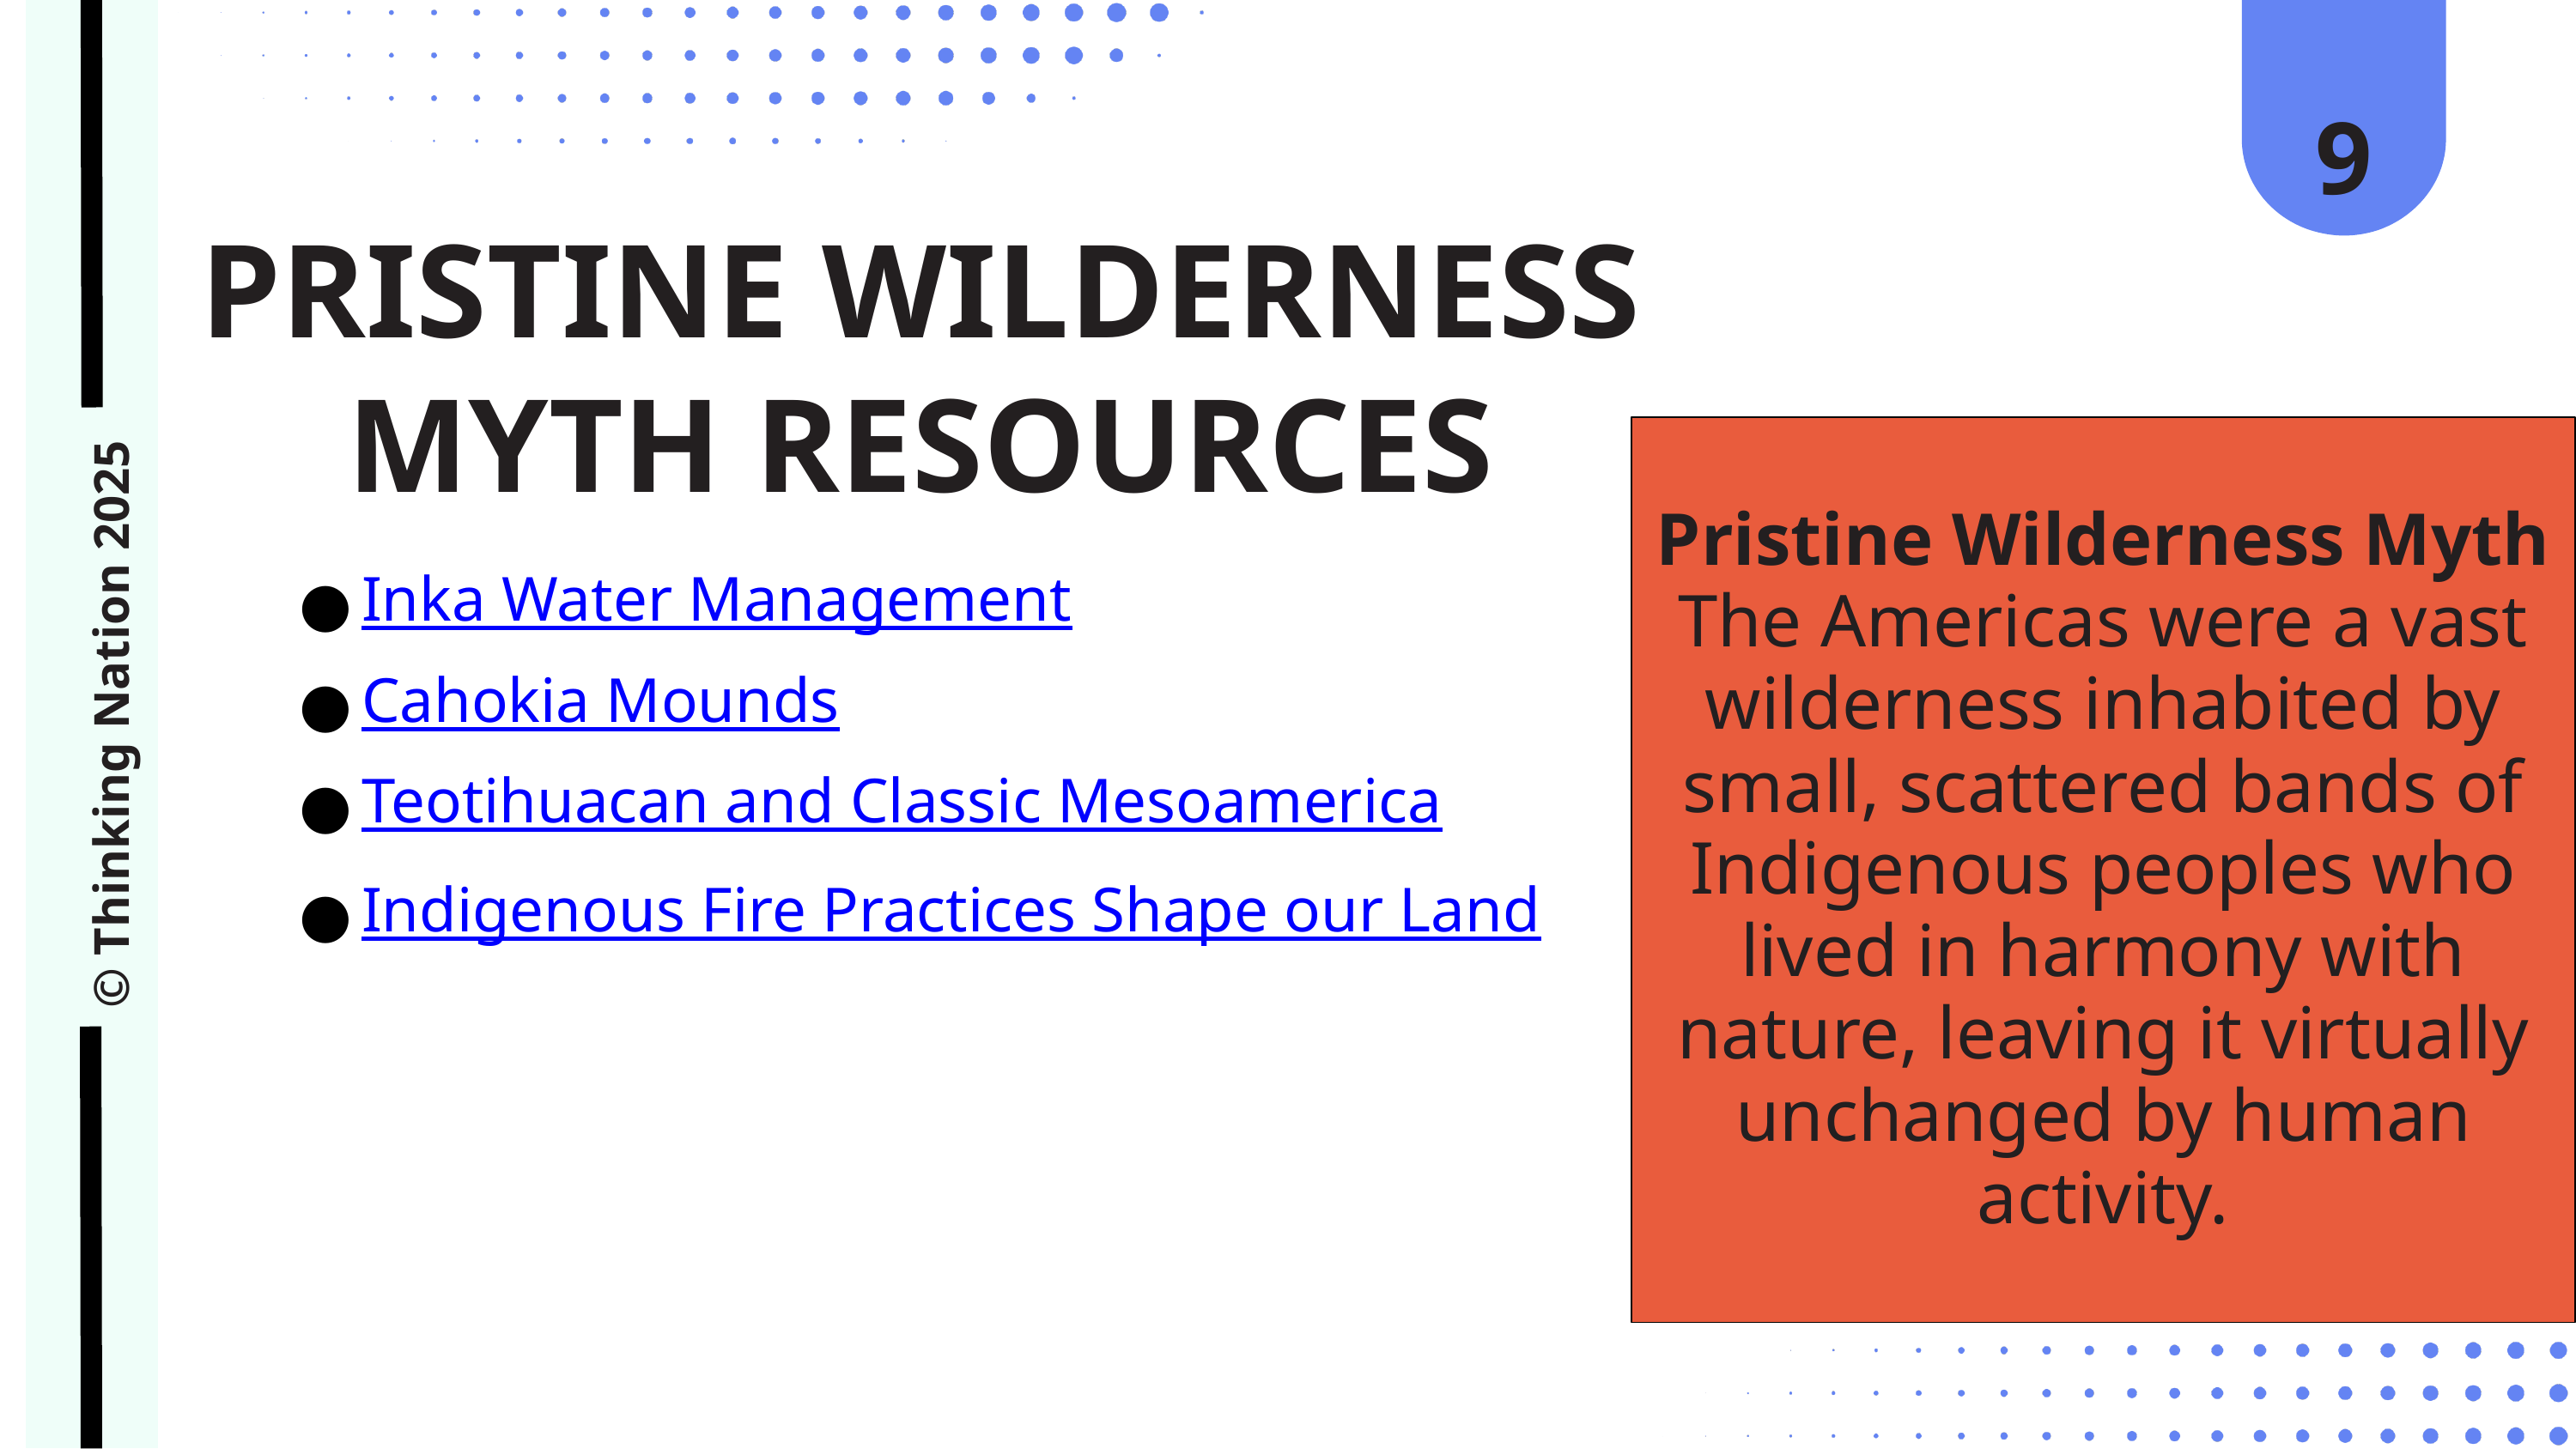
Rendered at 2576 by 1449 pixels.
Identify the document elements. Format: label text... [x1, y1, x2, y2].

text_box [26, 0, 159, 1449]
text_box Inka Water Management Cahokia Mounds Teotihuacan and Classic Mesoamerica Indigenous Fire Practices Shape our Land [297, 560, 1631, 954]
text_box [1662, 1323, 2576, 1449]
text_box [2233, 0, 2455, 236]
text_box [178, 0, 1209, 144]
text_box PRISTINE WILDERNESS MYTH RESOURCES [178, 209, 1663, 518]
text_box Pristine Wilderness Myth The Americas were a vast wilderness inhabited by small, scattered bands of Indigenous peoples who lived in harmony with nature, leaving it virtually unchanged by human activity. [1631, 416, 2576, 1323]
